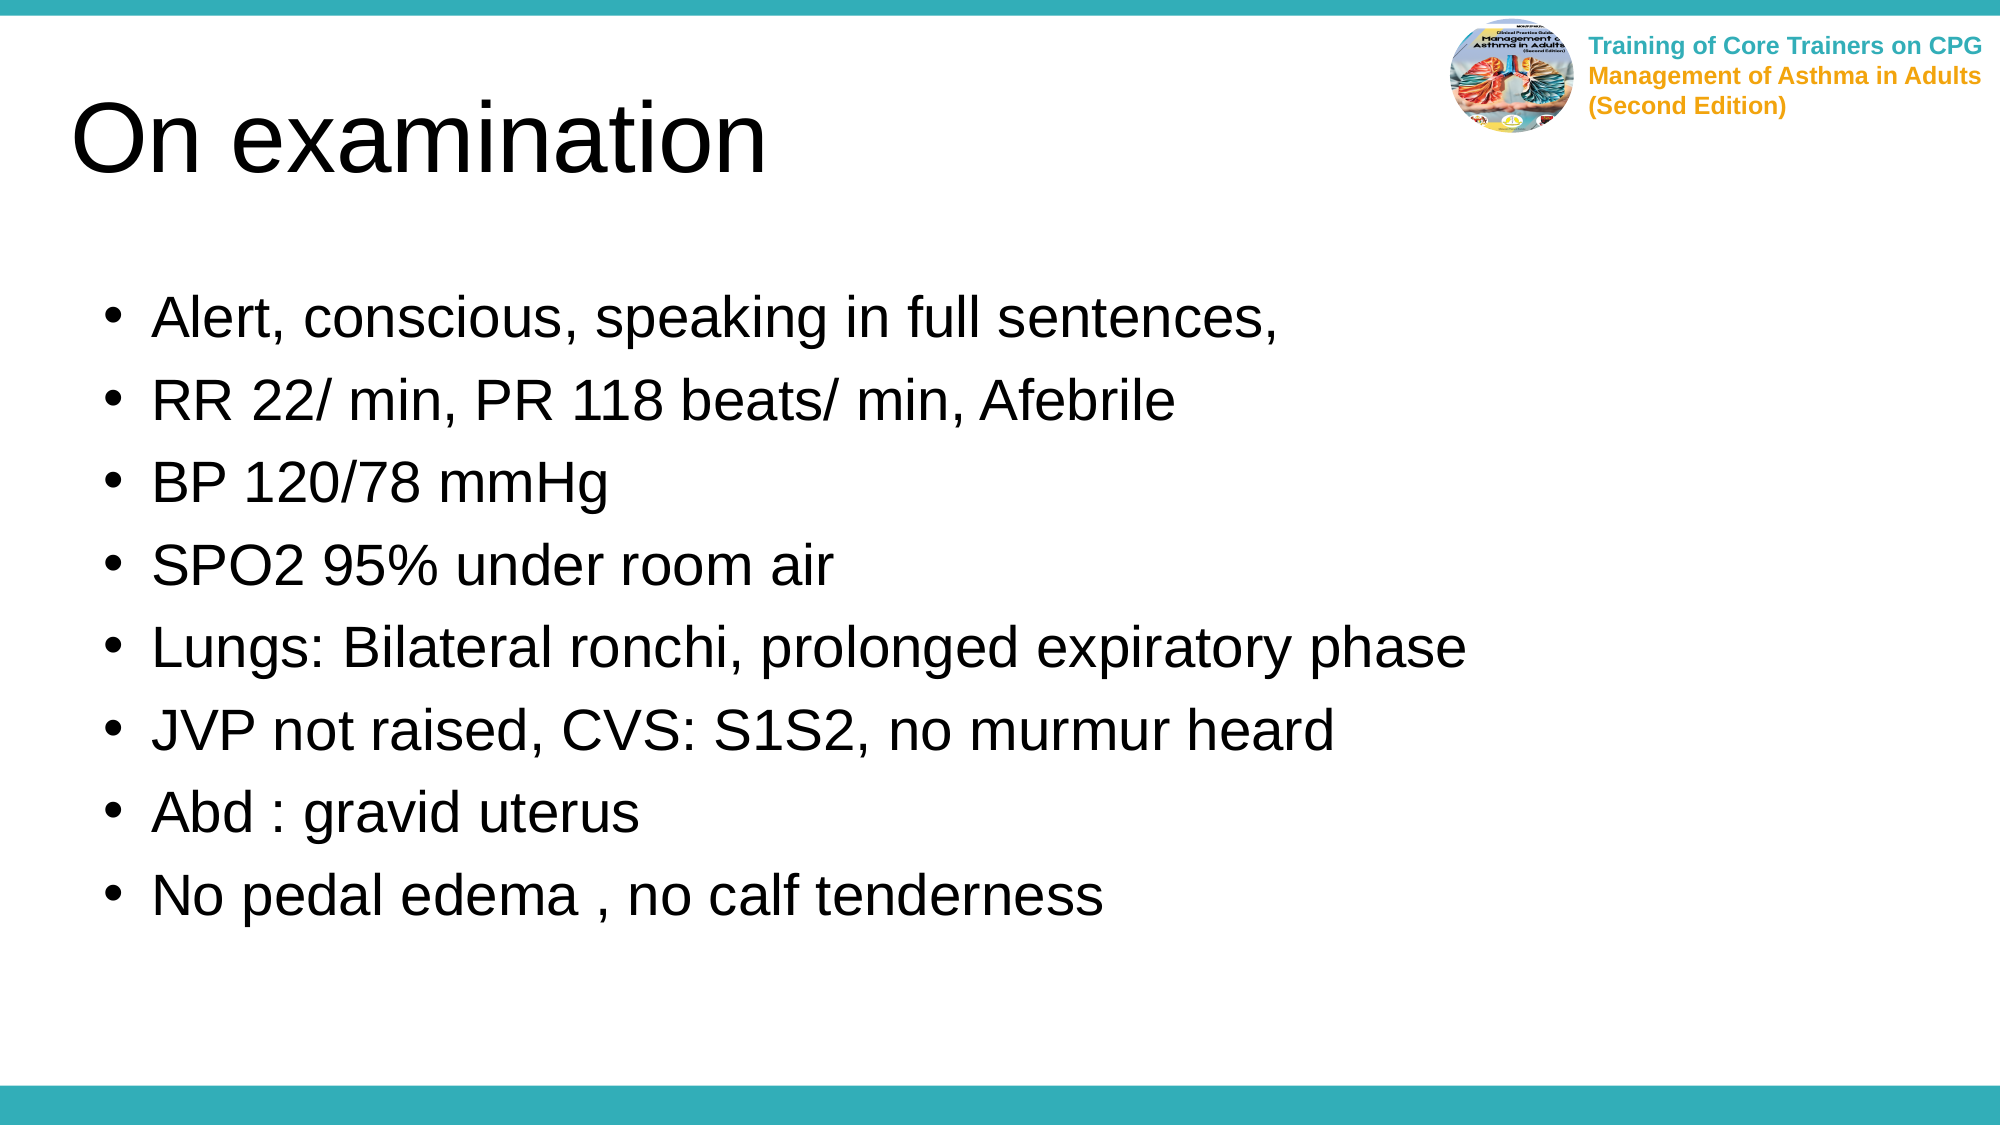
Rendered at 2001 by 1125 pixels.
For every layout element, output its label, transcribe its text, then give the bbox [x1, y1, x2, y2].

text_box On examination [0, 69, 2000, 196]
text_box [1449, 18, 2000, 133]
text_box Alert, conscious, speaking in full sentences, RR 22/ min, PR 118 beats/ min, Afebrile BP 120/78 mmHg SPO2 95% under room air Lungs: Bilateral ronchi, prolonged expiratory phase JVP not raised, CVS: S1S2, no murmur heard Abd : gravid uterus No pedal edema , no calf tenderness [89, 272, 1847, 935]
